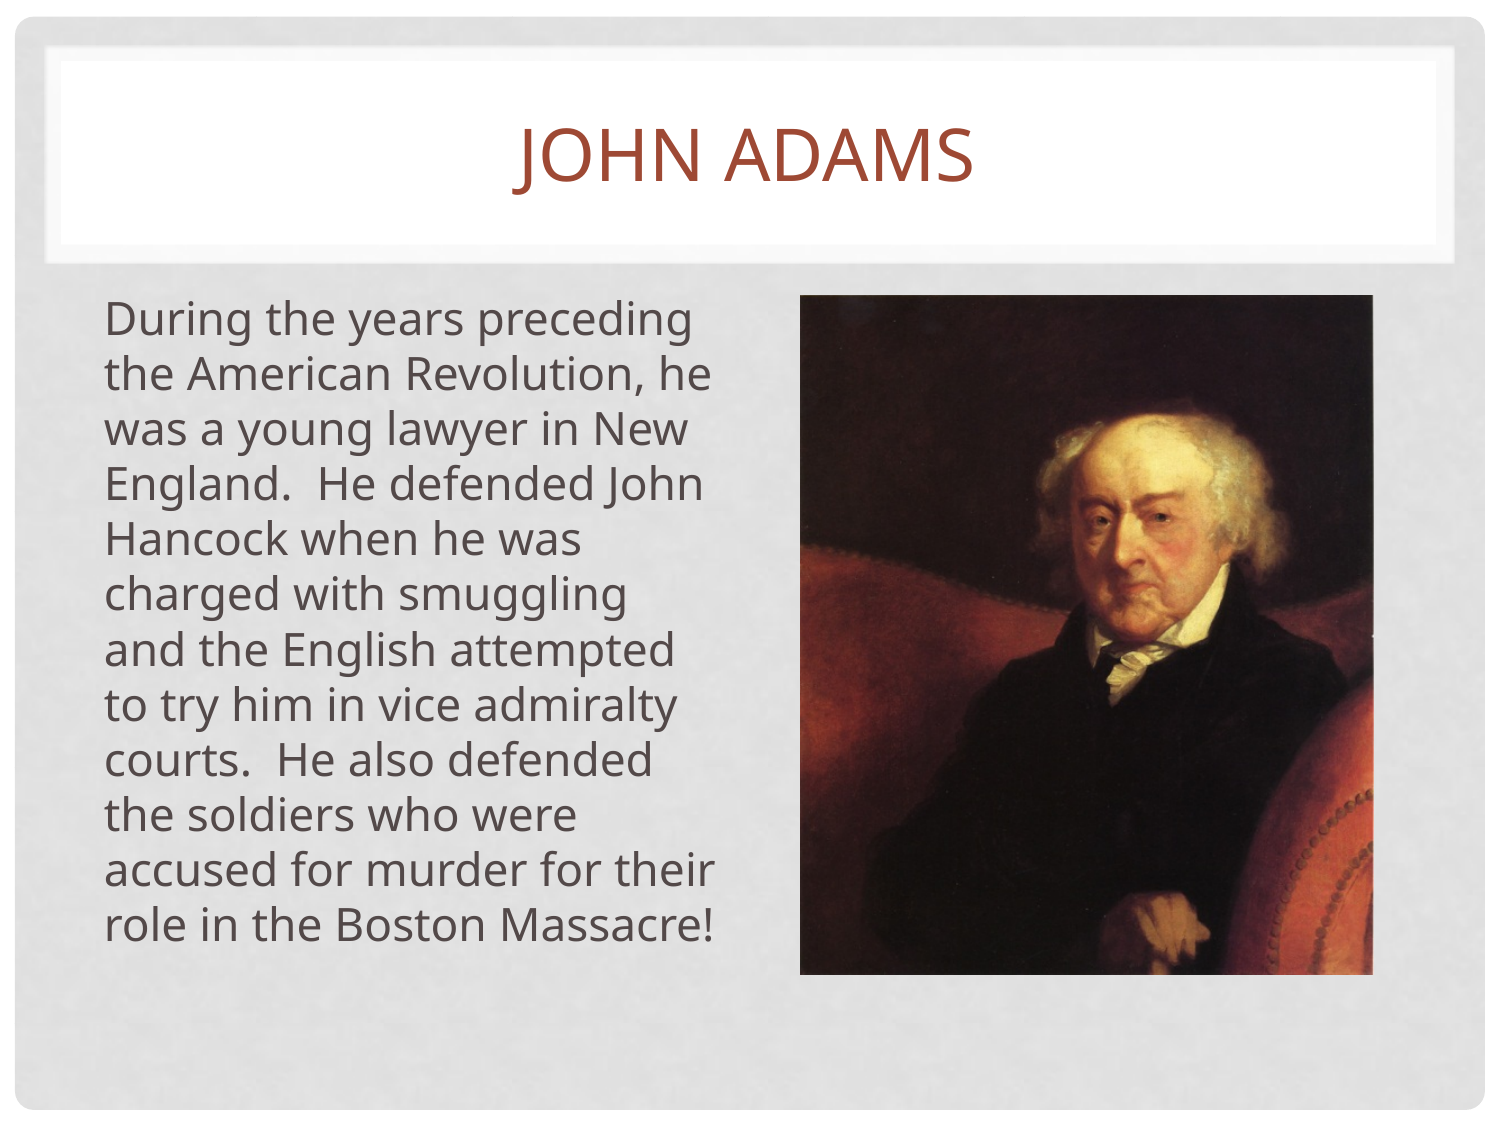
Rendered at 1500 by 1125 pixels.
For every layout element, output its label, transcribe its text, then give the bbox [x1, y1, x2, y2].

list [799, 295, 1374, 976]
list During the years preceding the American Revolution, he was a young lawyer in New England. He defended John Hancock when he was charged with smuggling and the English attempted to try him in vice admiralty courts. He also defended the soldiers who were accused for murder for their role in the Boston Massacre! [69, 281, 733, 1005]
title John adams [69, 66, 1425, 238]
